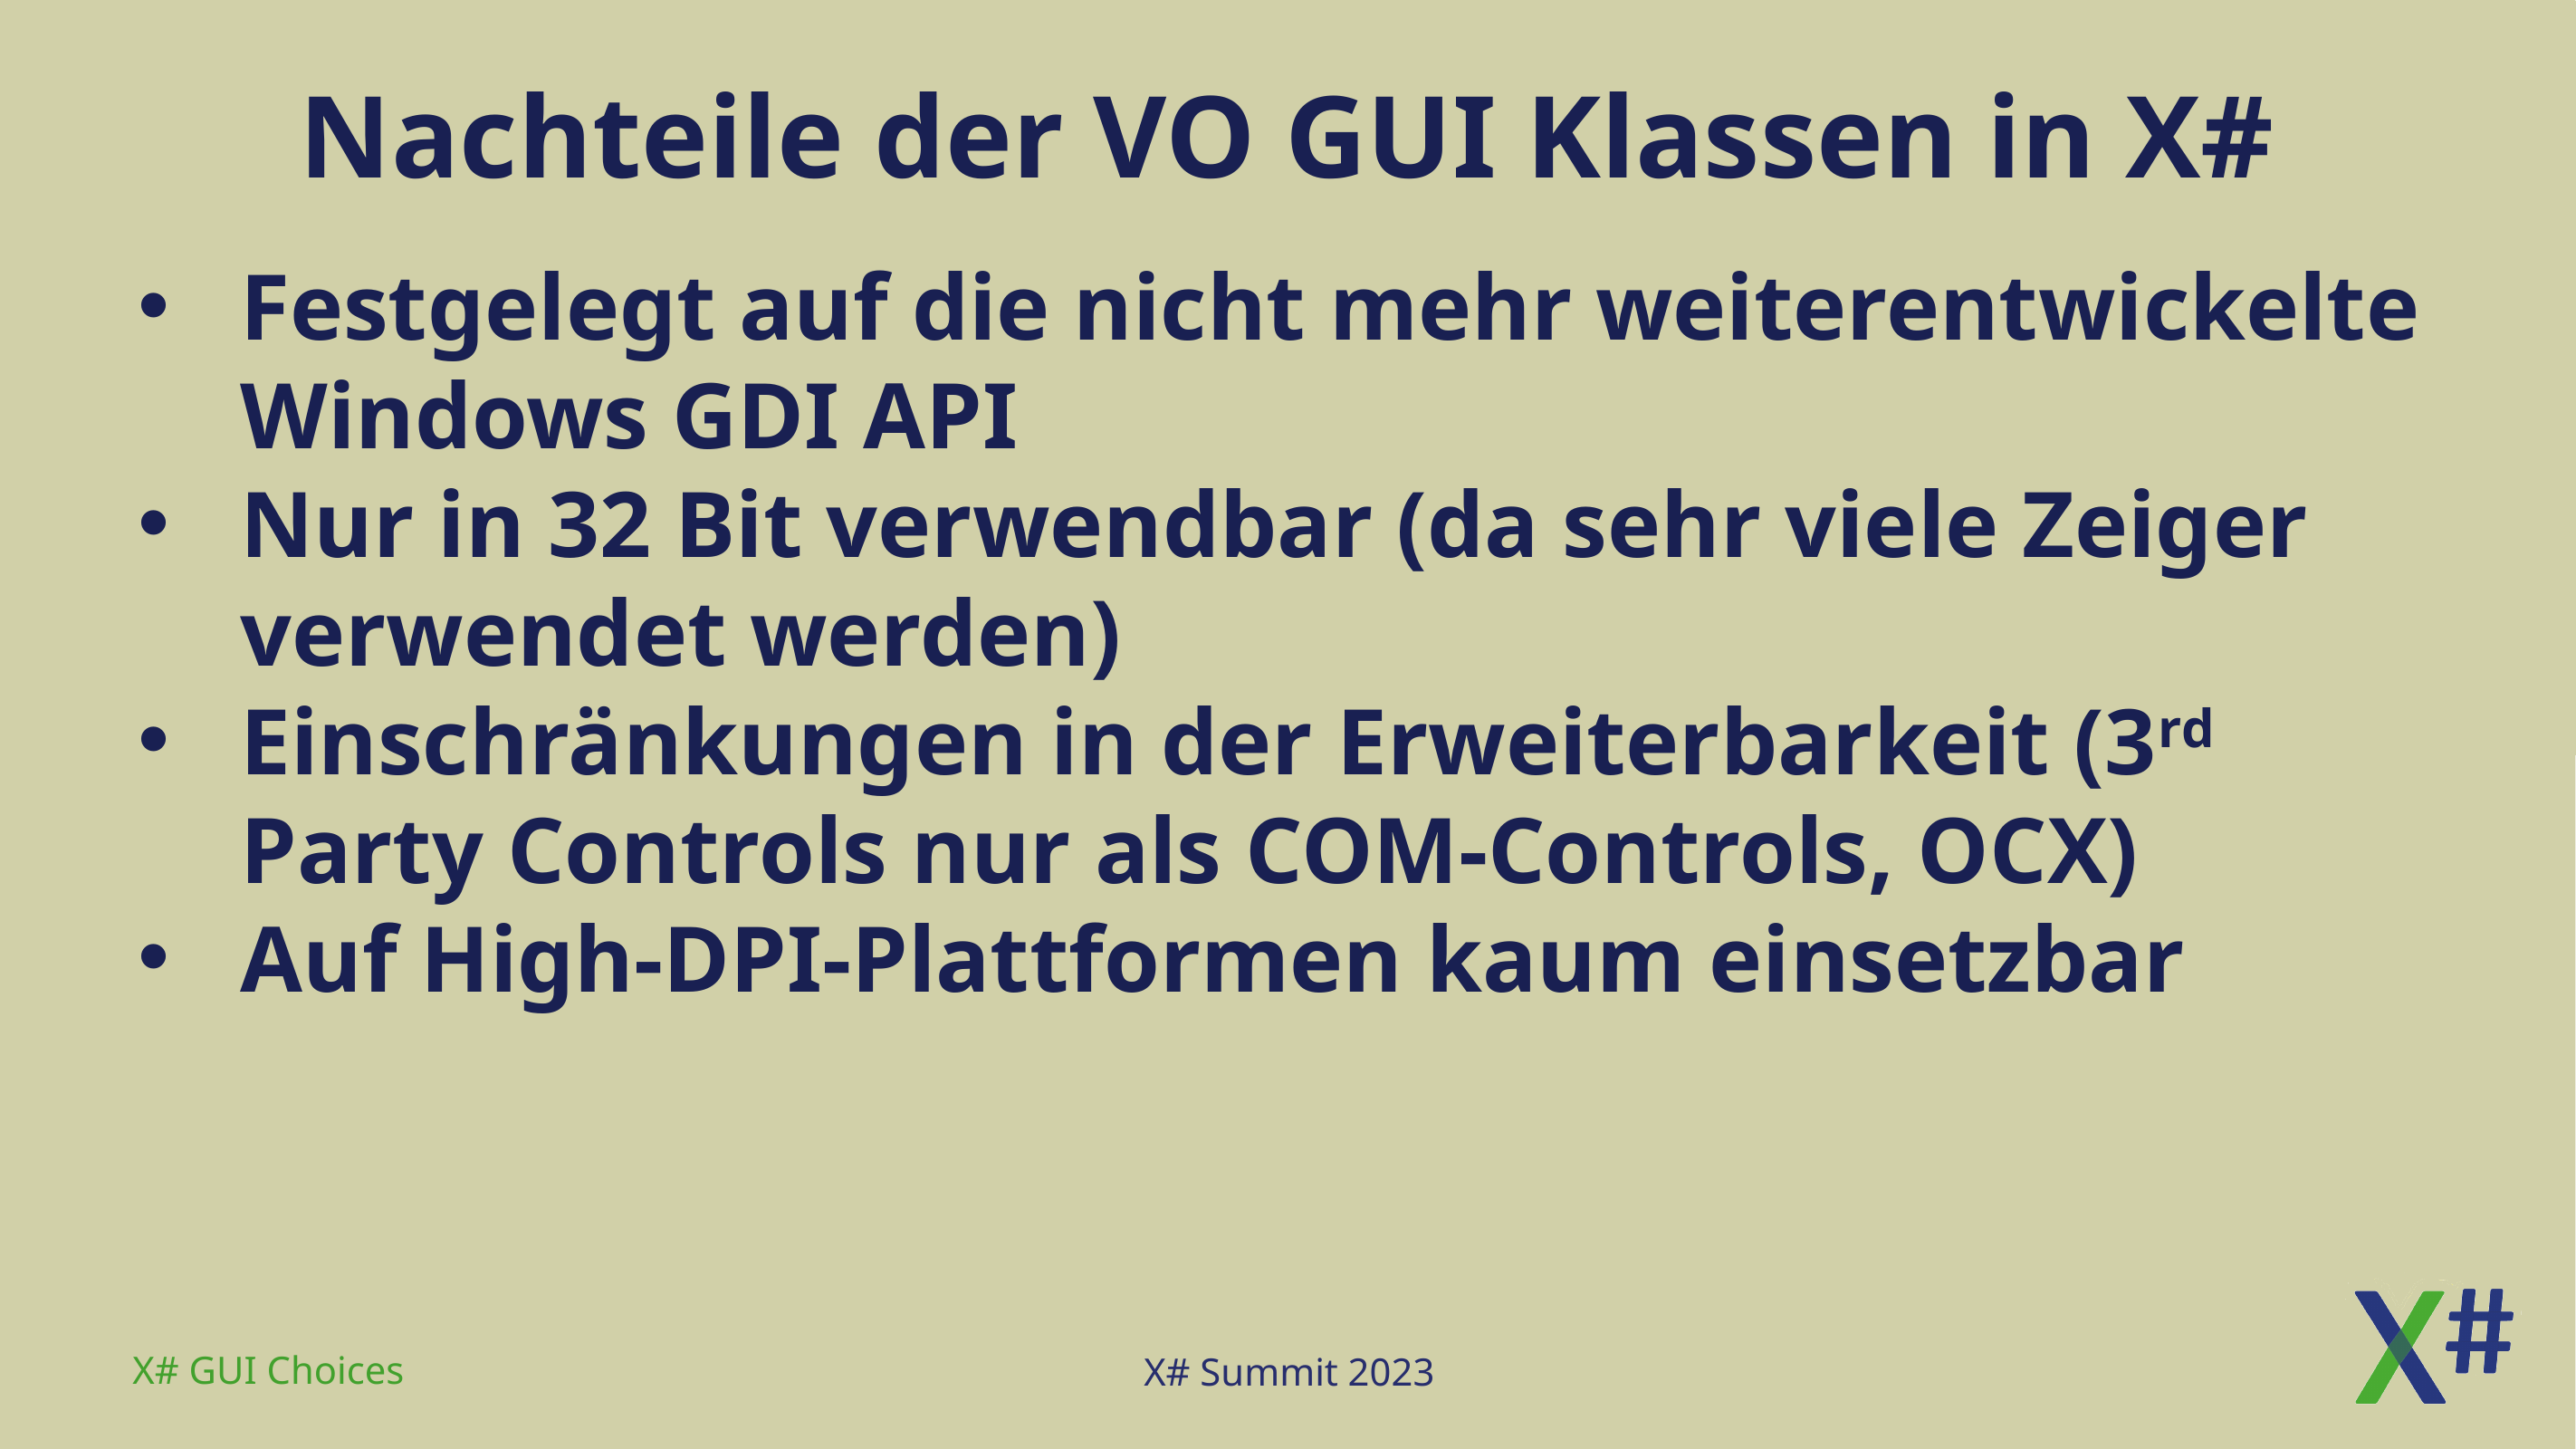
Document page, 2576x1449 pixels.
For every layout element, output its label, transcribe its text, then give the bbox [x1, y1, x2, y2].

title Nachteile der VO GUI Klassen in X# [129, 58, 2447, 211]
picture [2335, 1267, 2536, 1425]
text_box Festgelegt auf die nicht mehr weiterentwickelte Windows GDI API Nur in 32 Bit verwendbar (da sehr viele Zeiger verwendet werden) Einschränkungen in der Erweiterbarkeit (3rd Party Controls nur als COM-Controls, OCX) Auf High-DPI-Plattformen kaum einsetzbar [125, 243, 2443, 1228]
